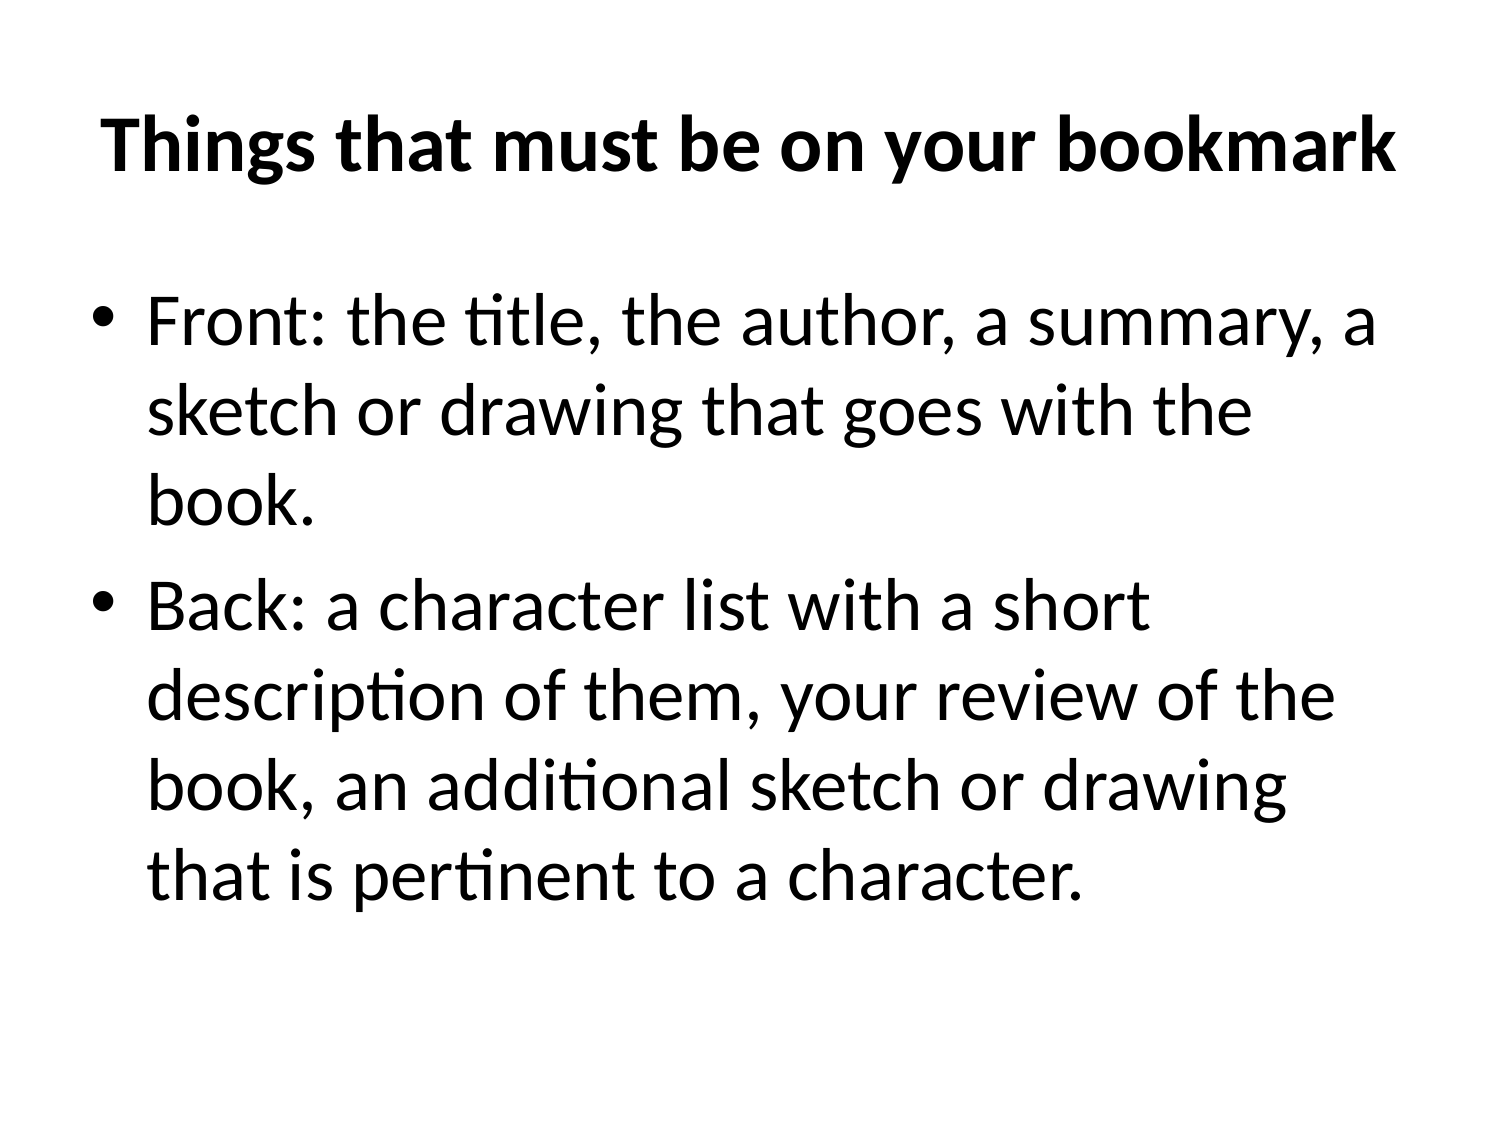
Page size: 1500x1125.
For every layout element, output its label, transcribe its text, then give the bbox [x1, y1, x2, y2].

title Things that must be on your bookmark [75, 45, 1425, 233]
list Front: the title, the author, a summary, a sketch or drawing that goes with the book. Back: a character list with a short description of them, your review of the book, an additional sketch or drawing that is pertinent to a character. [75, 262, 1425, 1005]
